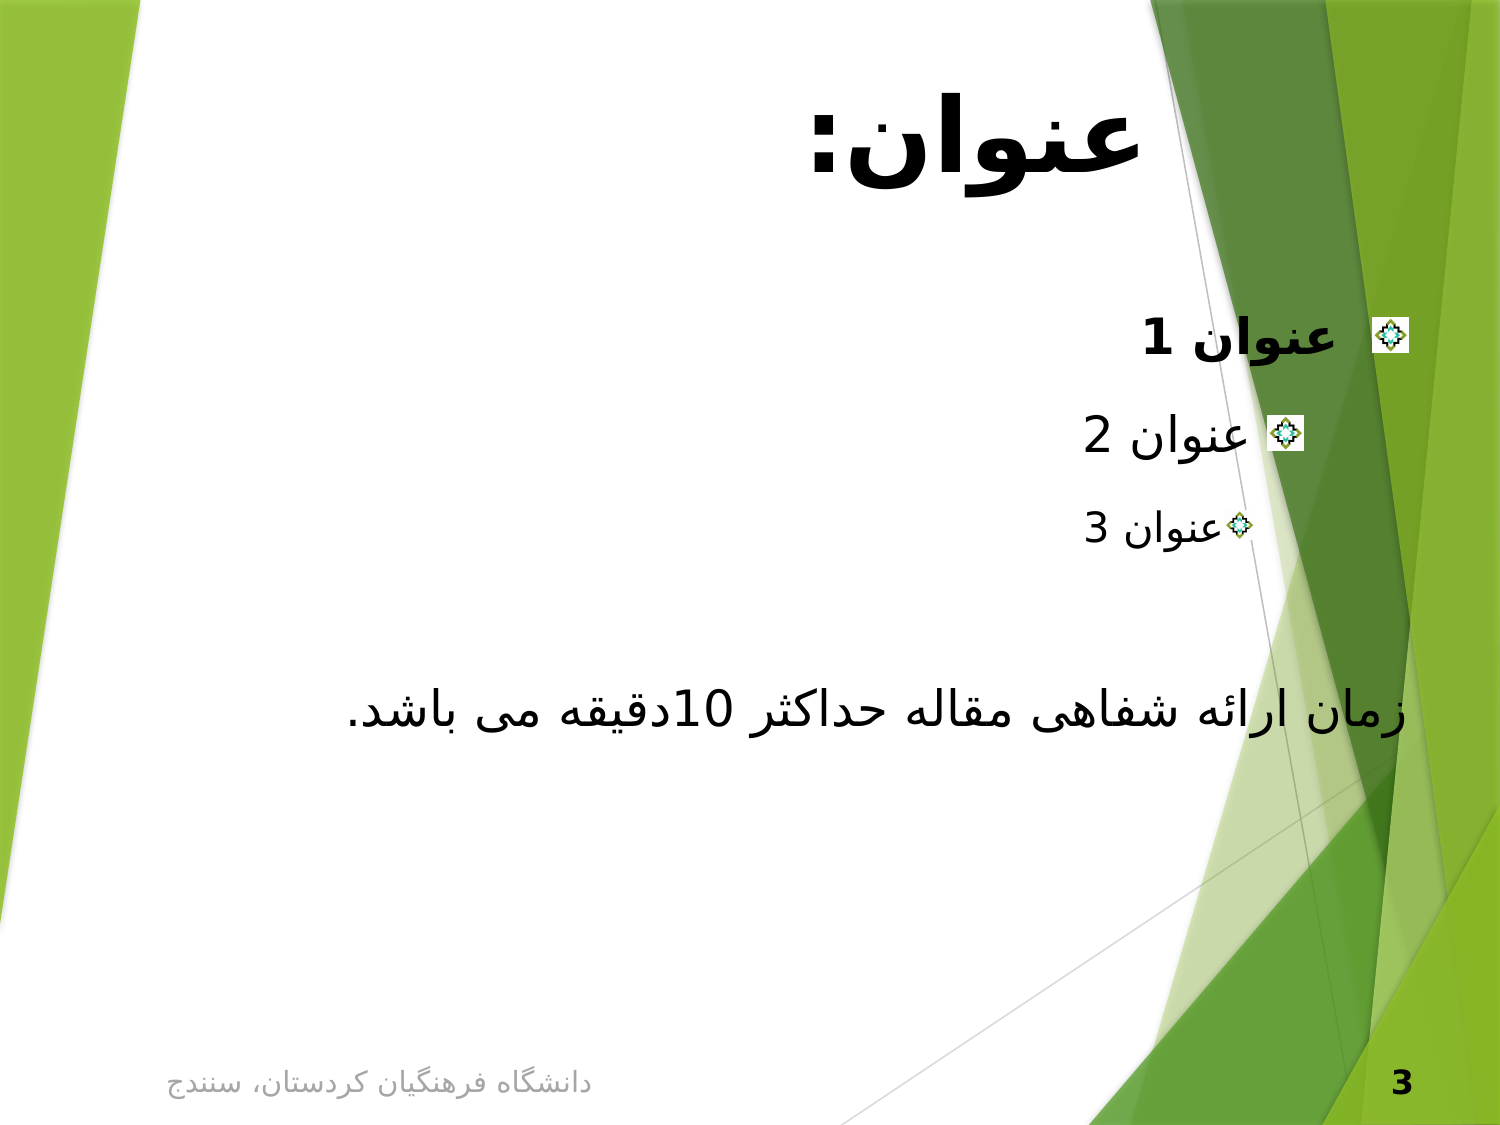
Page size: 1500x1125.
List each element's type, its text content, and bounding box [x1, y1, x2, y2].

footer دانشگاه فرهنگیان کردستان، سنندج [0, 1051, 759, 1112]
slide_number 3 [1322, 1058, 1483, 1104]
picture [1268, 415, 1304, 451]
picture [1373, 317, 1409, 353]
text_box عنوان: [64, 60, 1164, 201]
picture [1225, 510, 1255, 540]
text_box عنوان 1 عنوان 2 عنوان 3 زمان ارائه شفاهی مقاله حداکثر 10دقیقه می باشد. [64, 267, 1424, 834]
